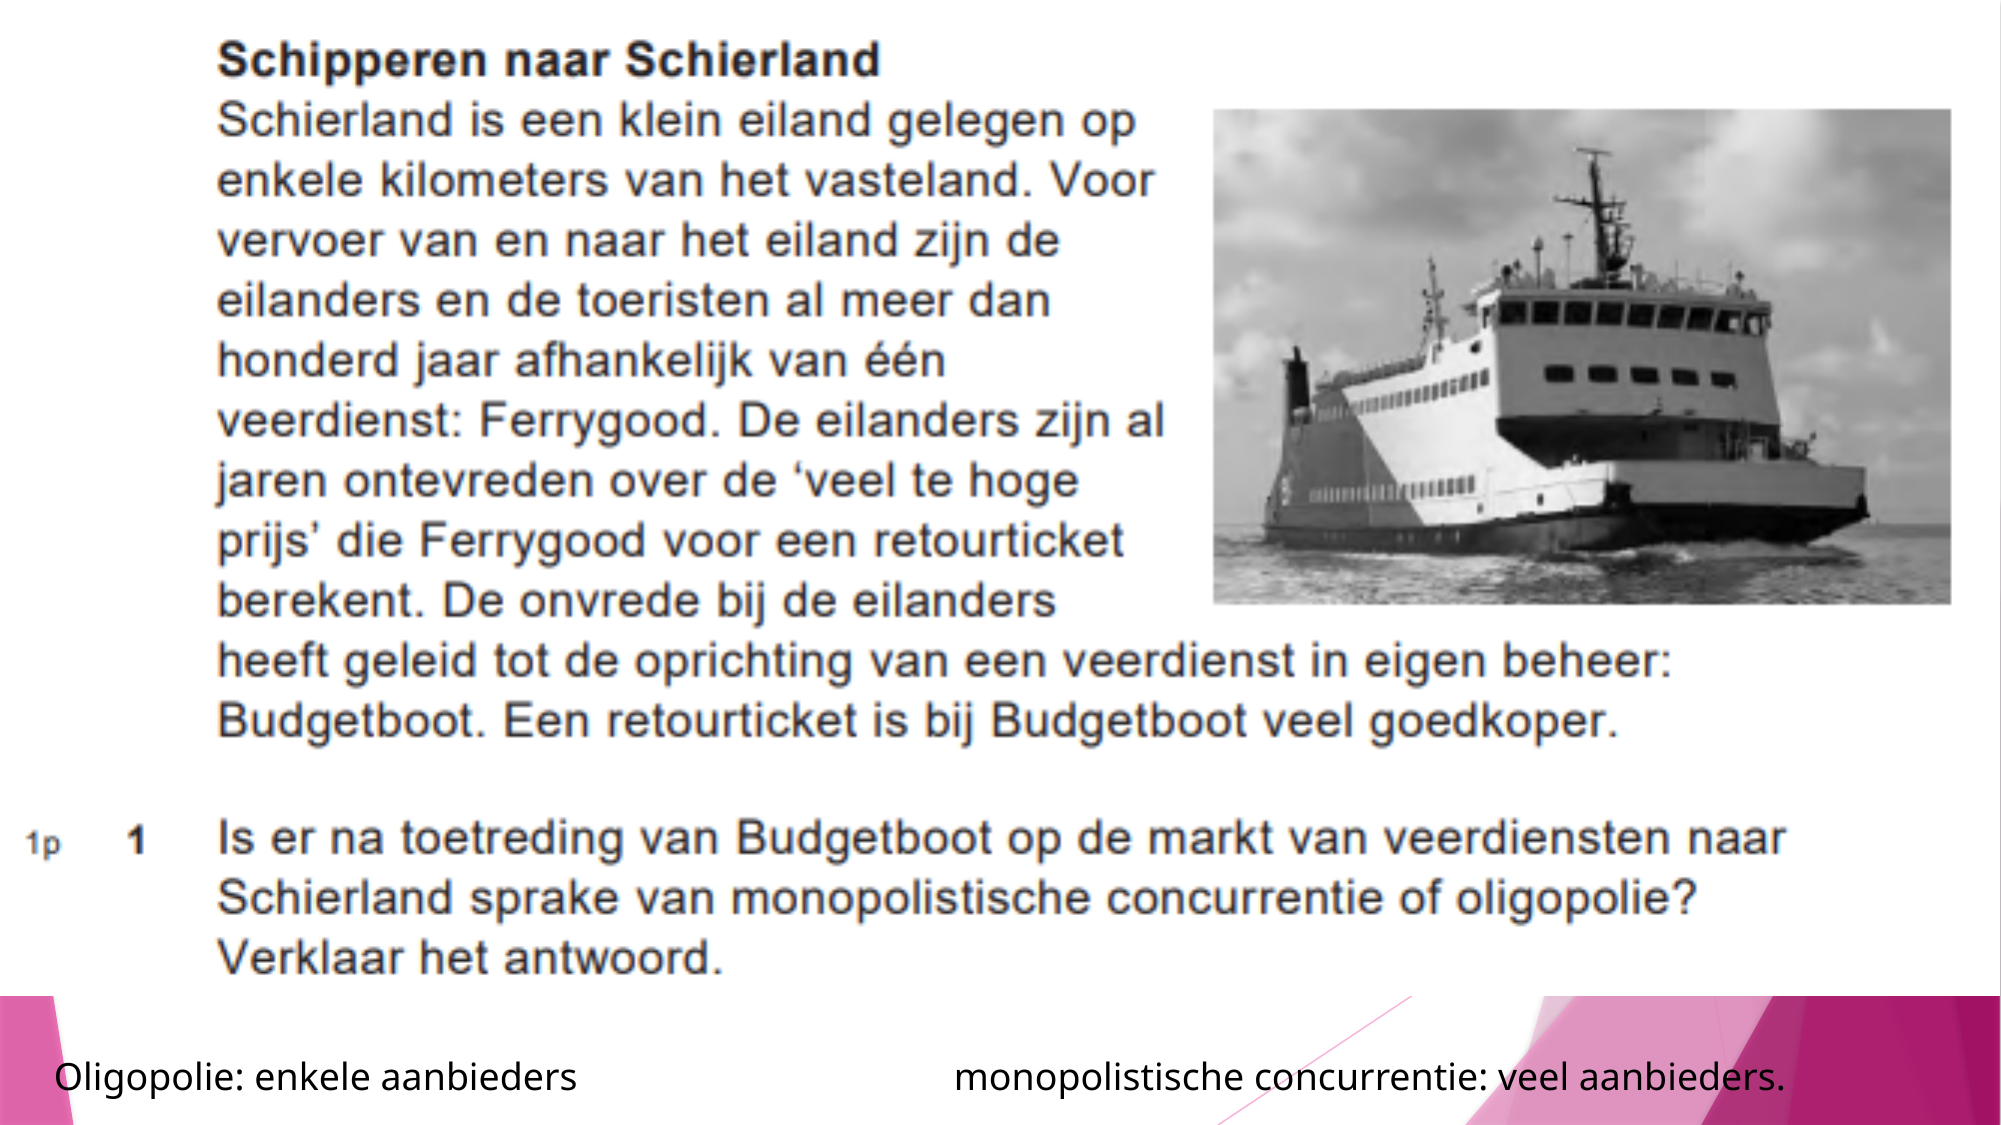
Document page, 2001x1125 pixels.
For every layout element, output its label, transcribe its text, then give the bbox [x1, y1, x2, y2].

text_box Oligopolie: enkele aanbieders monopolistische concurrentie: veel aanbieders. [39, 1045, 1802, 1106]
picture [0, 0, 2000, 996]
